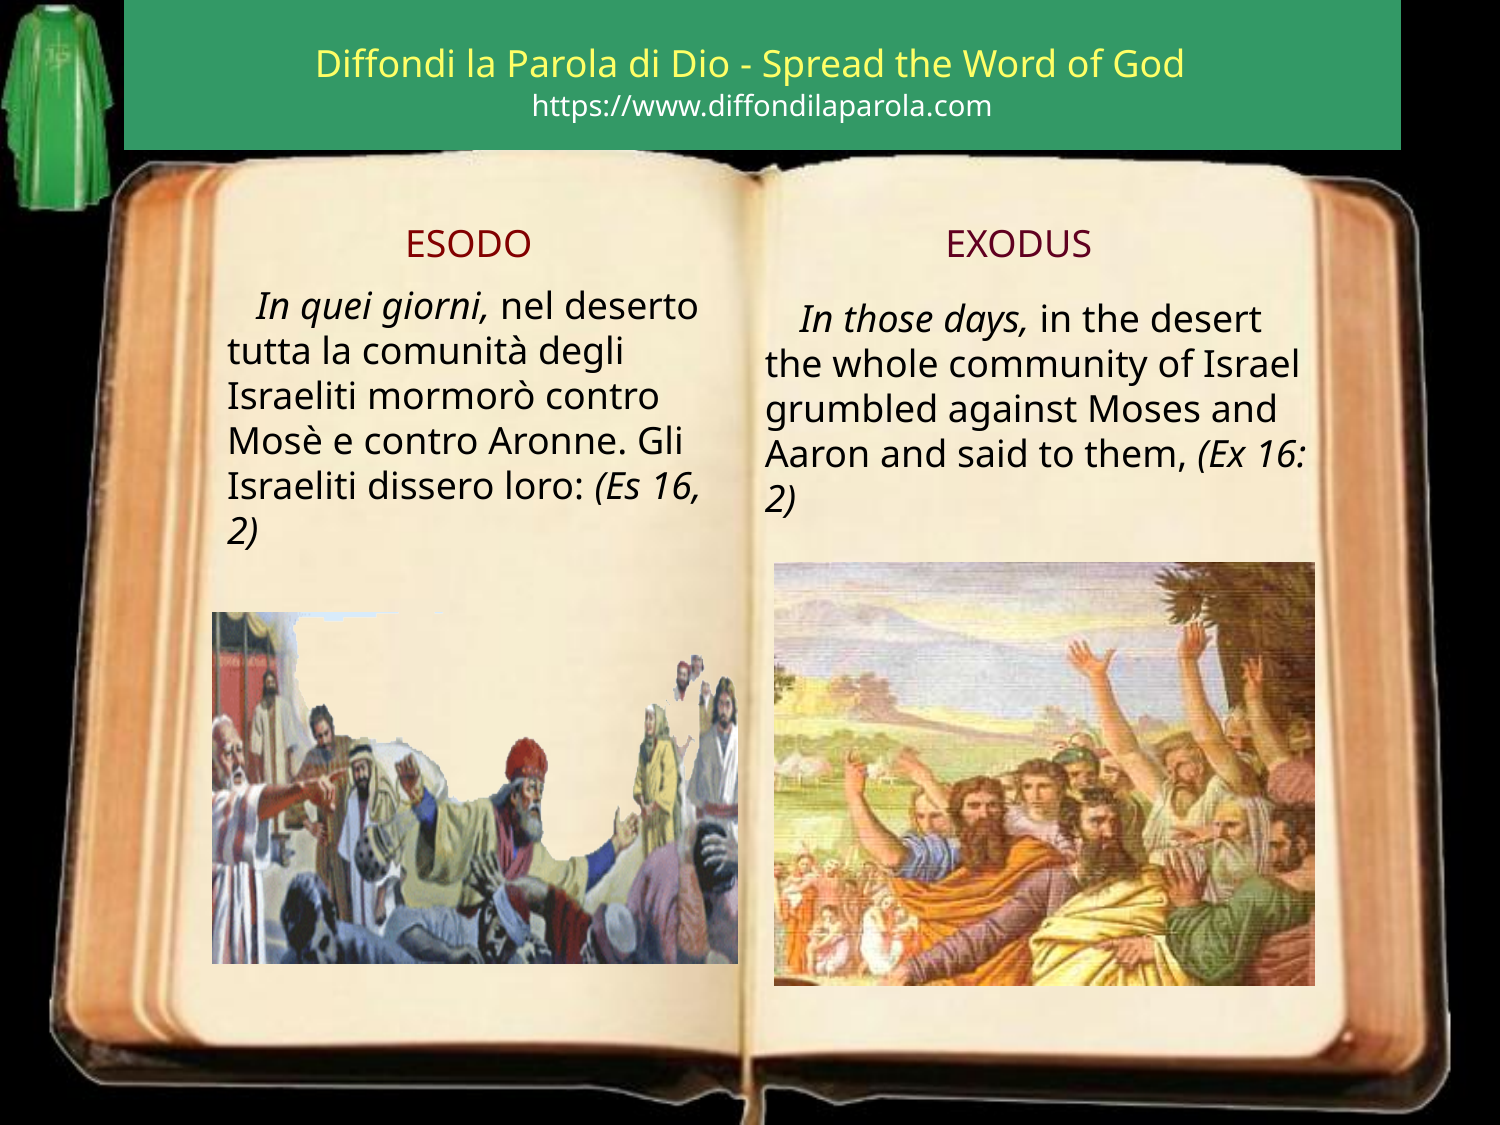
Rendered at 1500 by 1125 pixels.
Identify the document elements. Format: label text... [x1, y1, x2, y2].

text_box ESODO [187, 212, 750, 273]
text_box Diffondi la Parola di Dio - Spread the Word of God https://www.diffondilaparola.com [124, 0, 1400, 150]
text_box In those days, in the desert the whole community of Israel grumbled against Moses and Aaron and said to them, (Ex 16: 2) [750, 287, 1325, 528]
text_box EXODUS [762, 212, 1275, 273]
picture [0, 0, 1500, 1125]
text_box In quei giorni, nel deserto tutta la comunità degli Israeliti mormorò contro Mosè e contro Aronne. Gli Israeliti dissero loro: (Es 16, 2) [212, 274, 738, 560]
